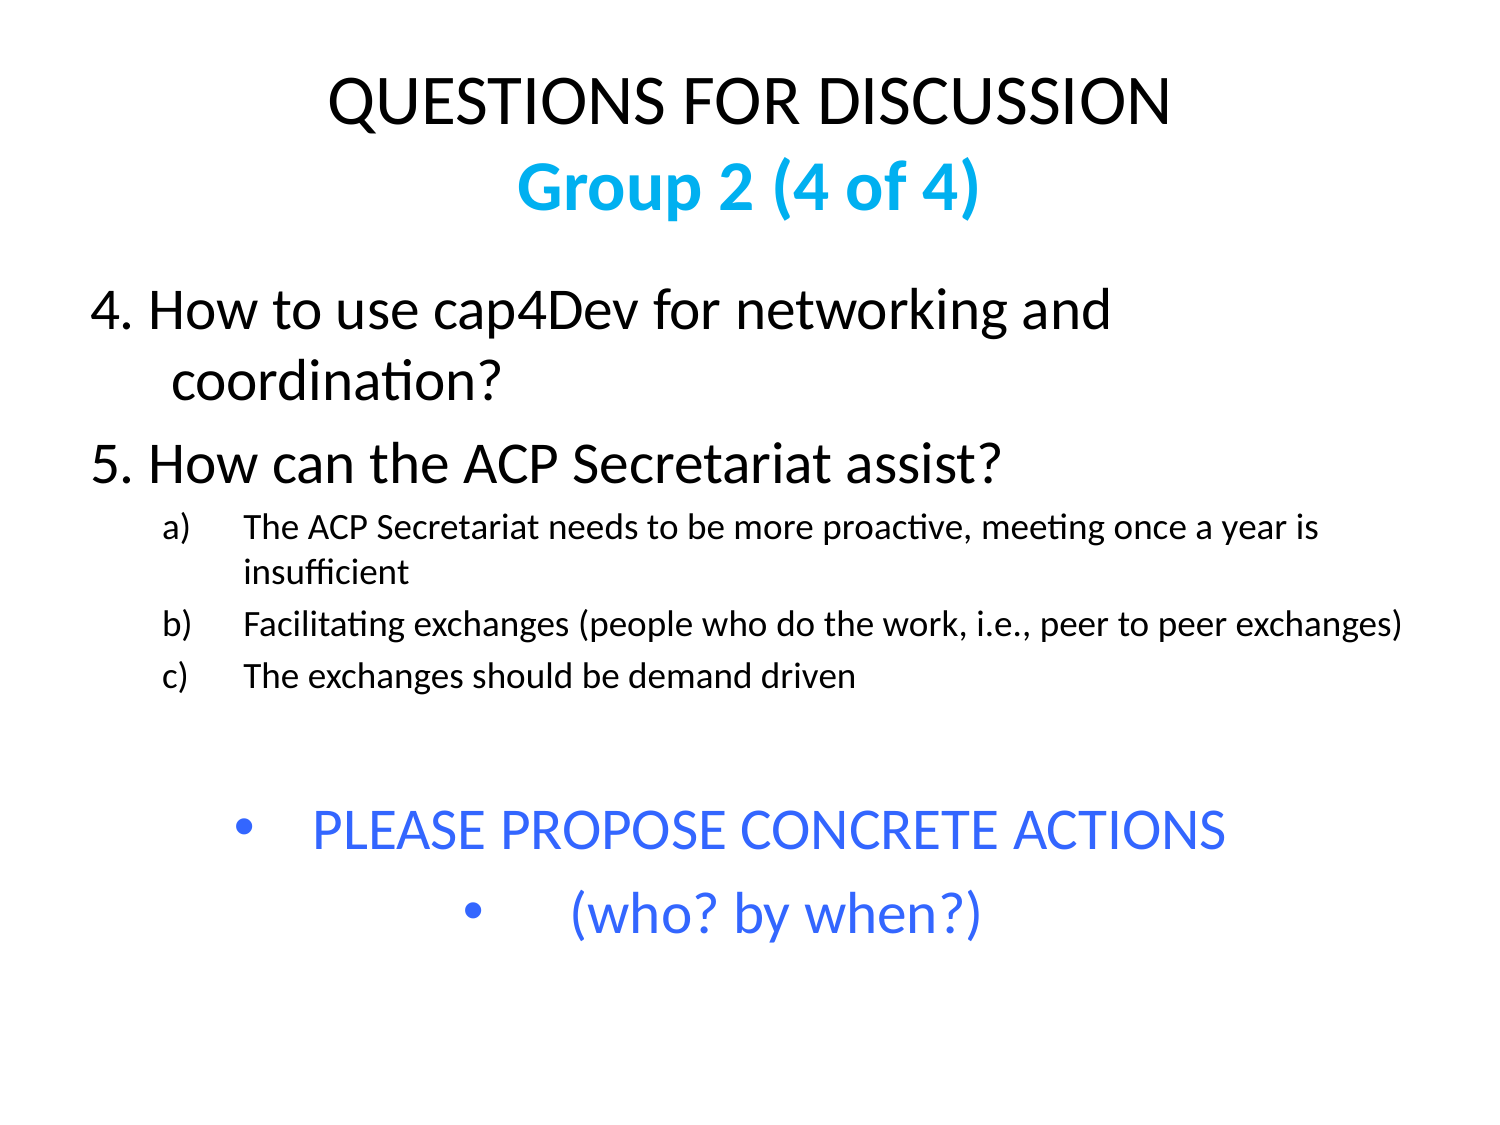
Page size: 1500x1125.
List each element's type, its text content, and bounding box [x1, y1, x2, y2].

list 4. How to use cap4Dev for networking and coordination? 5. How can the ACP Secretariat assist? The ACP Secretariat needs to be more proactive, meeting once a year is insufficient Facilitating exchanges (people who do the work, i.e., peer to peer exchanges) The exchanges should be demand driven PLEASE PROPOSE CONCRETE ACTIONS (who? by when?) [75, 262, 1425, 1005]
title QUESTIONS FOR DISCUSSION Group 2 (4 of 4) [75, 45, 1425, 233]
